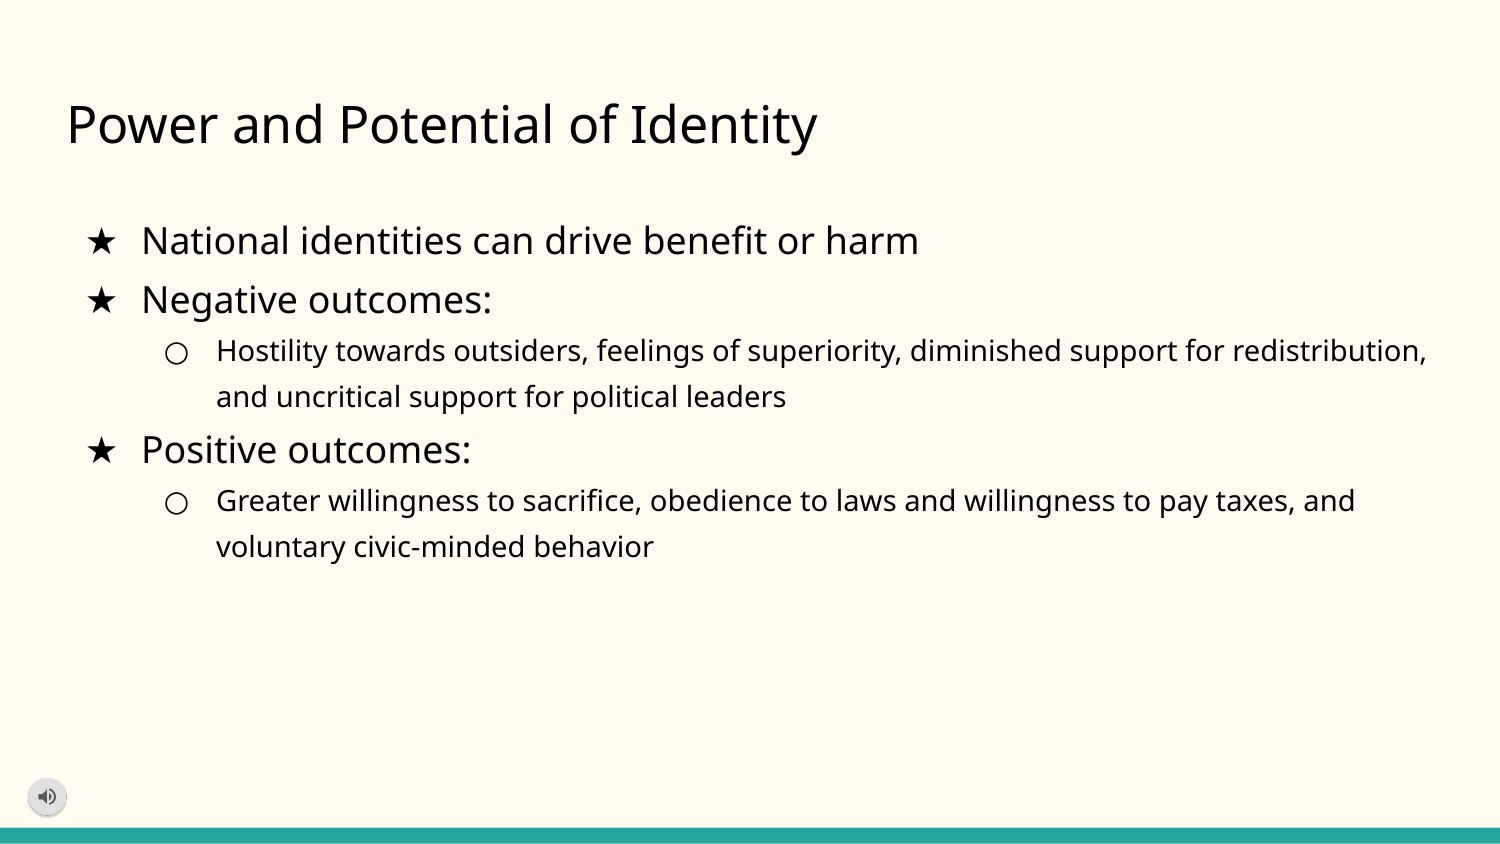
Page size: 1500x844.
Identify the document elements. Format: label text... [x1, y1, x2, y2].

picture [24, 774, 70, 819]
list National identities can drive benefit or harm Negative outcomes: Hostility towards outsiders, feelings of superiority, diminished support for redistribution, and uncritical support for political leaders Positive outcomes: Greater willingness to sacrifice, obedience to laws and willingness to pay taxes, and voluntary civic-minded behavior [51, 192, 1449, 750]
title Power and Potential of Identity [51, 72, 1449, 174]
